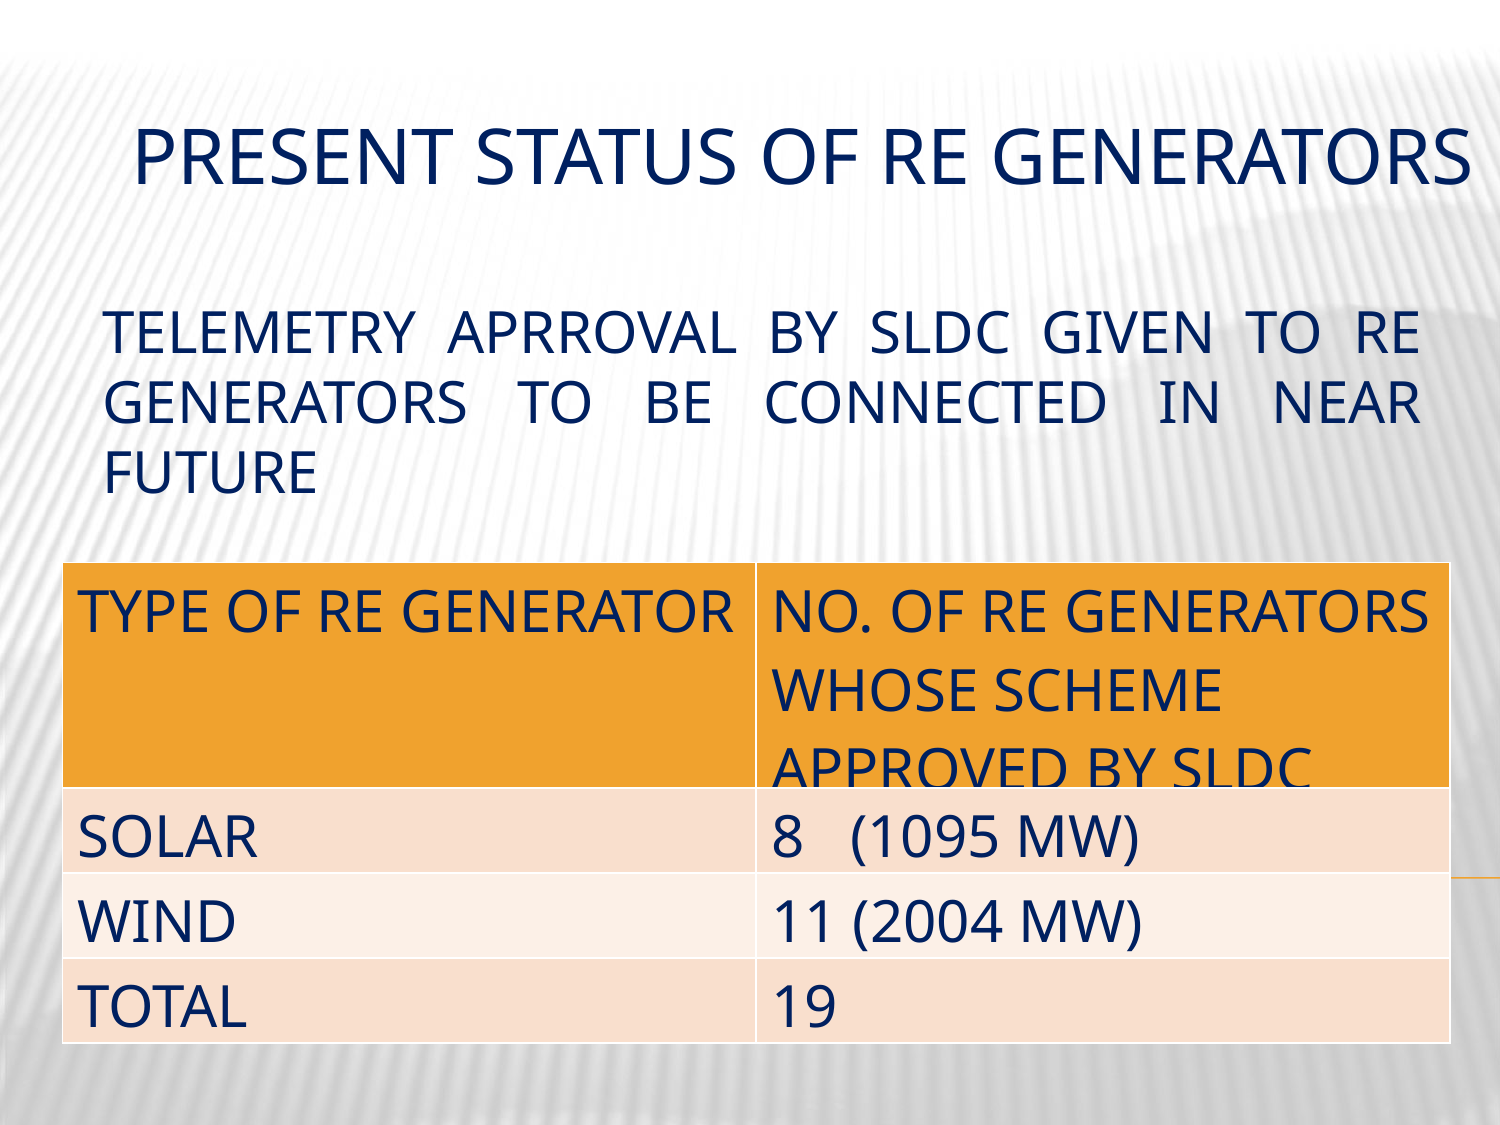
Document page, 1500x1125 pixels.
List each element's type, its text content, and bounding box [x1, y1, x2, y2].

table_header NO. OF RE GENERATORS WHOSE SCHEME APPROVED BY SLDC [757, 563, 1449, 787]
text_box TELEMETRY APRROVAL BY SLDC GIVEN TO RE GENERATORS TO BE CONNECTED IN NEAR FUTURE [87, 287, 1438, 475]
table_cell 8 (1095 MW) [757, 789, 1449, 872]
table_cell 11 (2004 MW) [757, 874, 1449, 957]
table_cell 19 [757, 959, 1449, 1042]
table_cell SOLAR [63, 789, 755, 872]
text_box PRESENT STATUS OF RE GENERATORS [116, 99, 1489, 208]
table_cell WIND [63, 874, 755, 957]
table_header TYPE OF RE GENERATOR [63, 563, 755, 787]
table_cell TOTAL [63, 959, 755, 1042]
